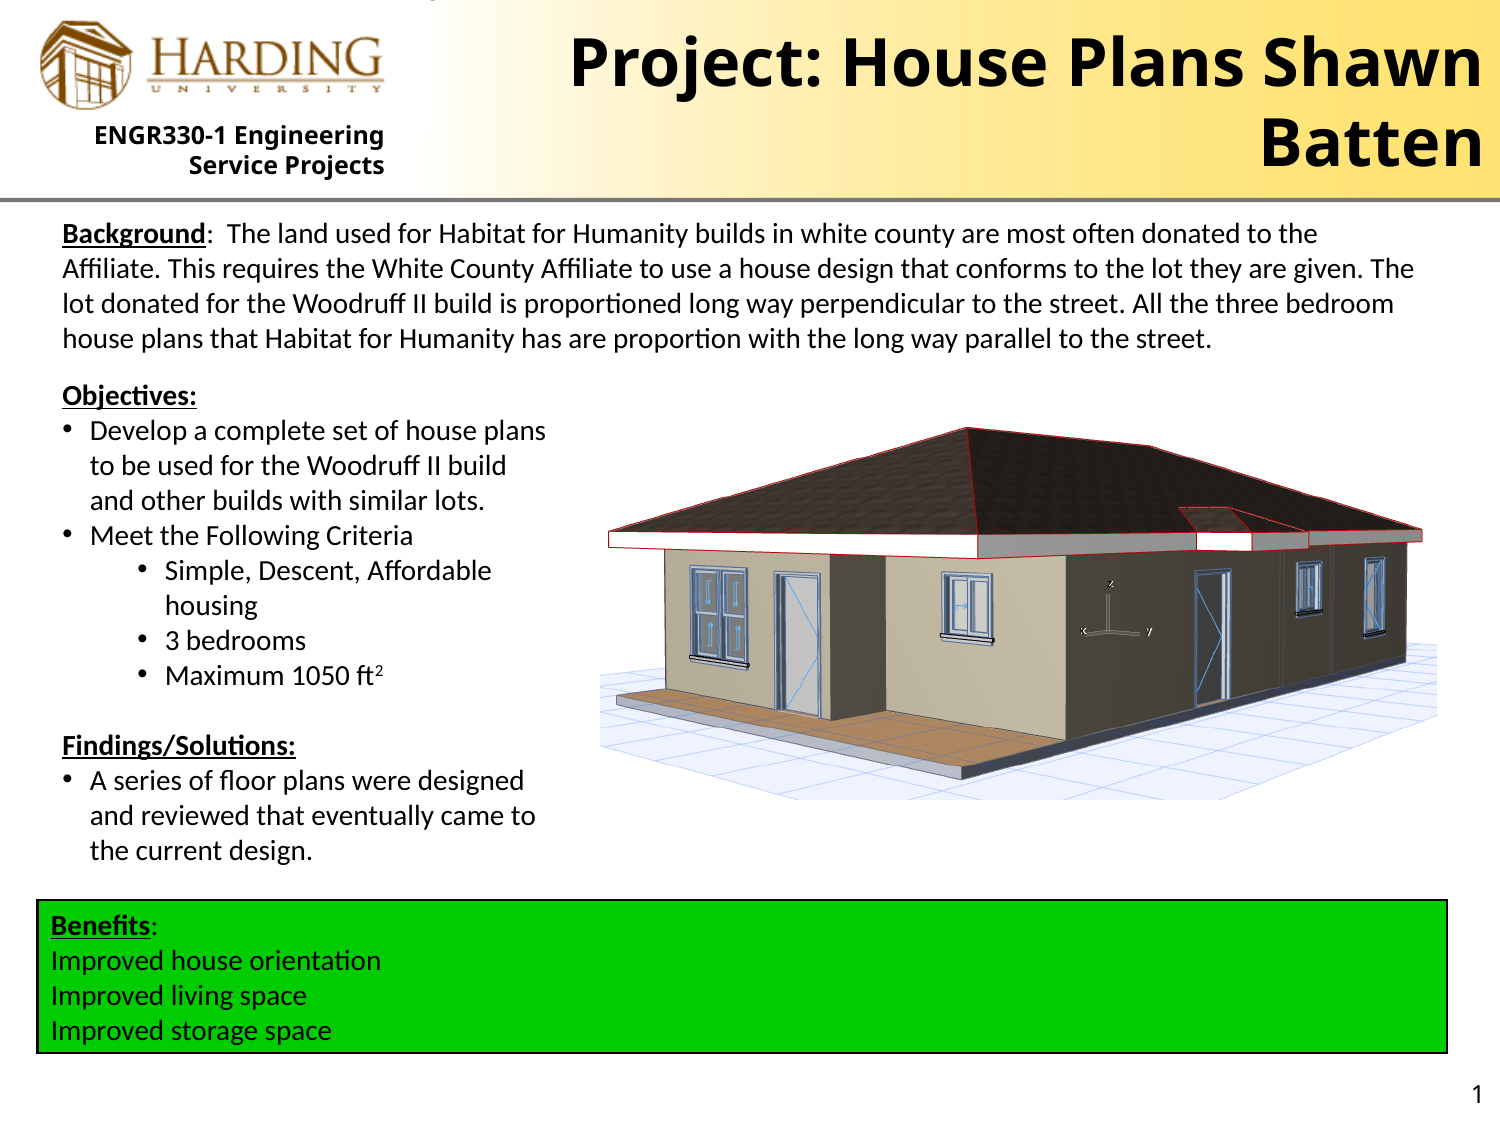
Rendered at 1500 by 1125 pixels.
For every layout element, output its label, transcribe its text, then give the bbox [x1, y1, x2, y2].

text_box Background: The land used for Habitat for Humanity builds in white county are most often donated to the Affiliate. This requires the White County Affiliate to use a house design that conforms to the lot they are given. The lot donated for the Woodruff II build is proportioned long way perpendicular to the street. All the three bedroom house plans that Habitat for Humanity has are proportion with the long way parallel to the street. [48, 207, 1435, 396]
picture [0, 0, 436, 129]
slide_number 1 [1149, 1065, 1500, 1125]
text_box Objectives: Develop a complete set of house plans to be used for the Woodruff II build and other builds with similar lots. Meet the Following Criteria Simple, Descent, Affordable housing 3 bedrooms Maximum 1050 ft2 Findings/Solutions: A series of floor plans were designed and reviewed that eventually came to the current design. [48, 299, 563, 1048]
picture [599, 412, 1438, 801]
text_box Benefits: Improved house orientation Improved living space Improved storage space [37, 899, 1447, 1053]
title Project: House Plans Shawn Batten [437, 12, 1500, 188]
